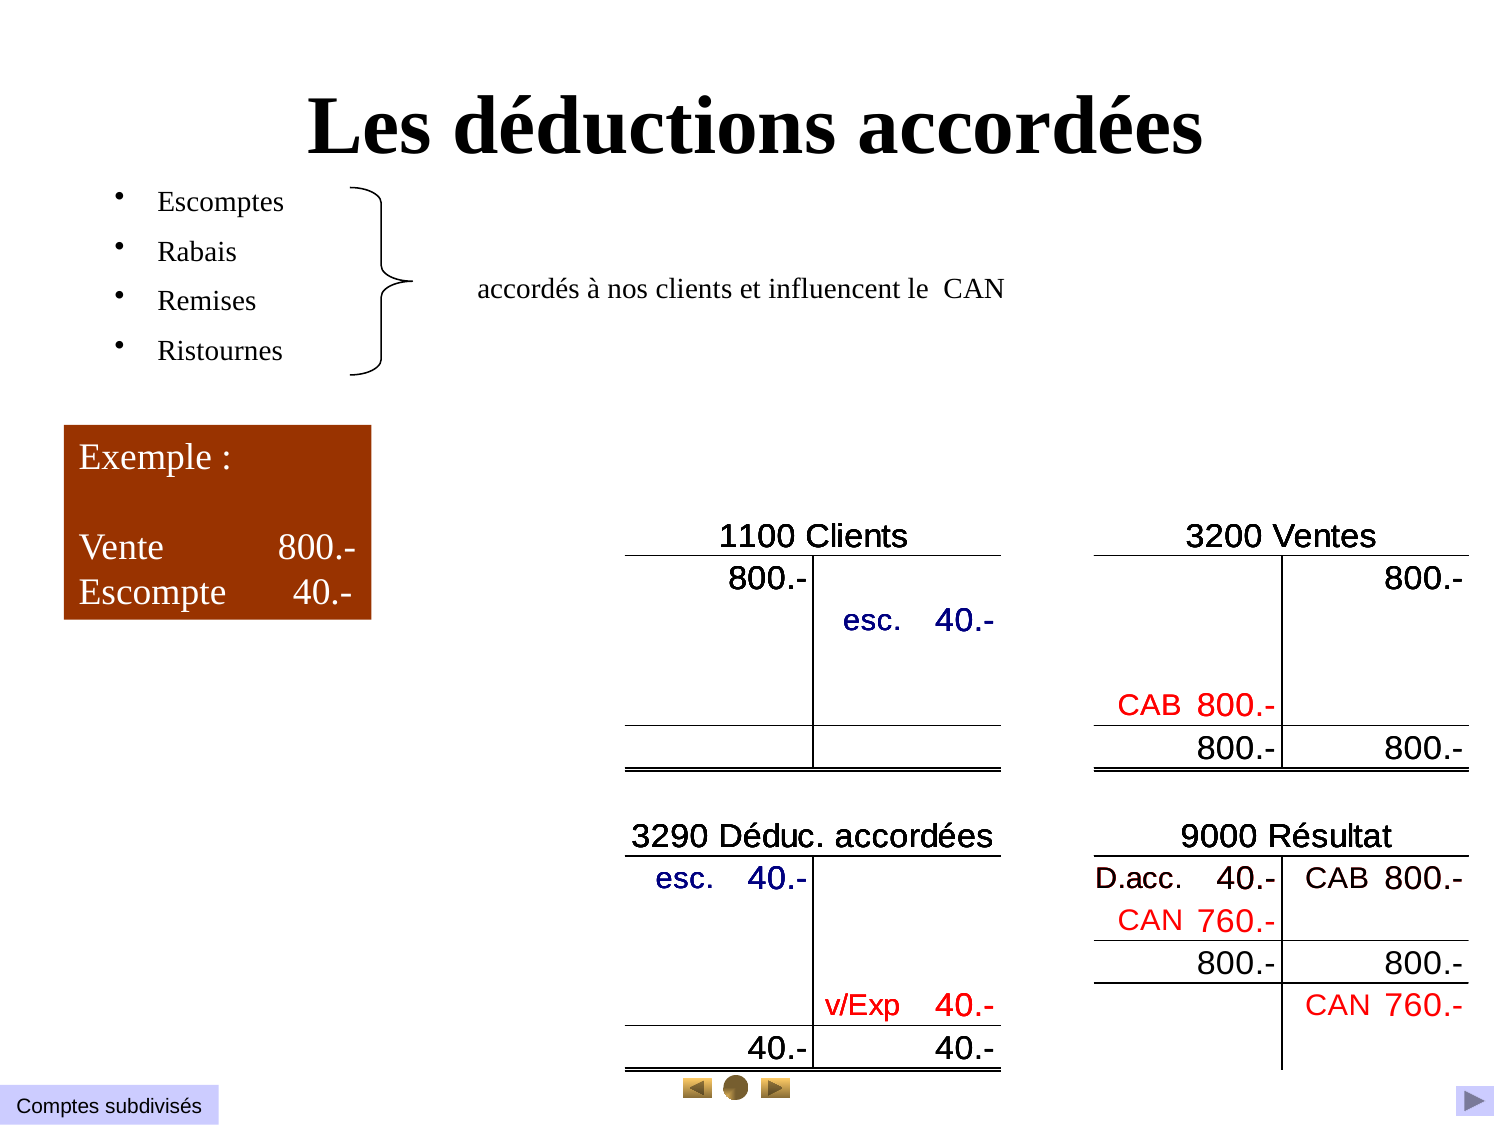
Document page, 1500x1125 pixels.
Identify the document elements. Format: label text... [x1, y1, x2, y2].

text_box [349, 187, 413, 375]
text_box Les déductions accordées [124, 62, 1388, 178]
text_box Comptes subdivisés [0, 1084, 219, 1125]
text_box Exemple : Vente 800.- Escompte 40.- [63, 424, 372, 620]
text_box accordés à nos clients et influencent le CAN [462, 262, 1188, 313]
text_box [1456, 1086, 1494, 1116]
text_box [624, 512, 1470, 1099]
text_box Escomptes Rabais Remises Ristournes [99, 174, 388, 374]
